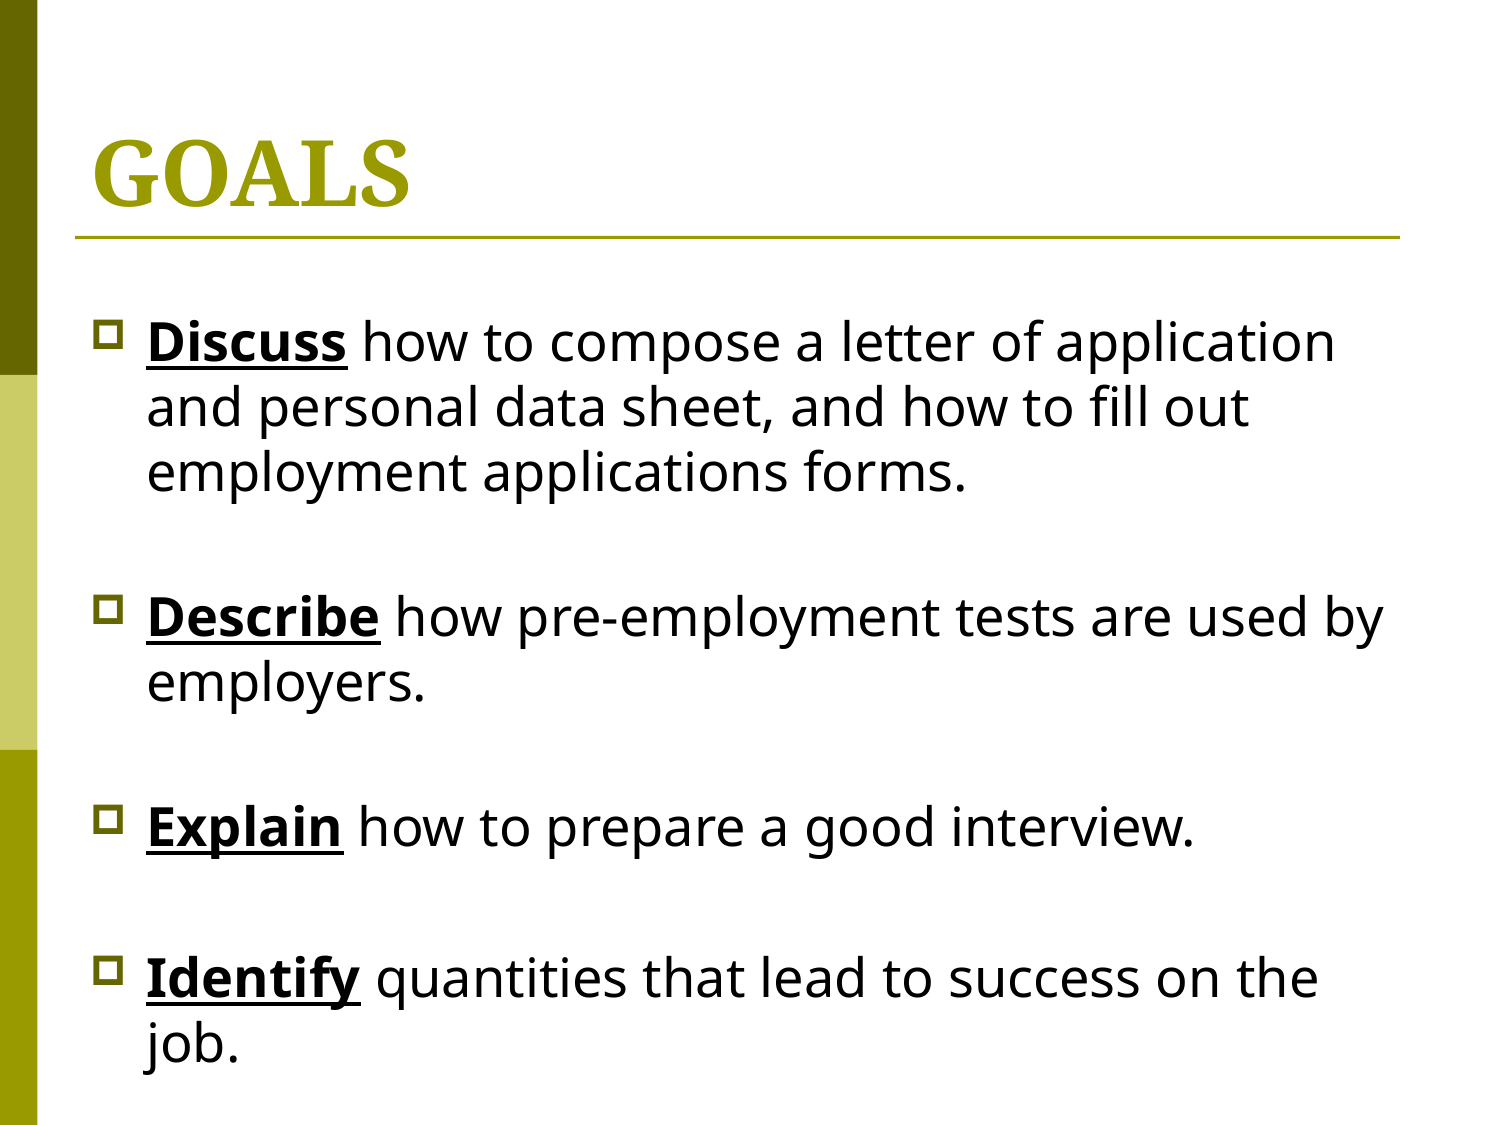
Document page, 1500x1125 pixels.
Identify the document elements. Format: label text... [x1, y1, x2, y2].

list Discuss how to compose a letter of application and personal data sheet, and how to fill out employment applications forms. Describe how pre-employment tests are used by employers. Explain how to prepare a good interview. Identify quantities that lead to success on the job. [74, 299, 1426, 1006]
title GOALS [74, 45, 1426, 233]
